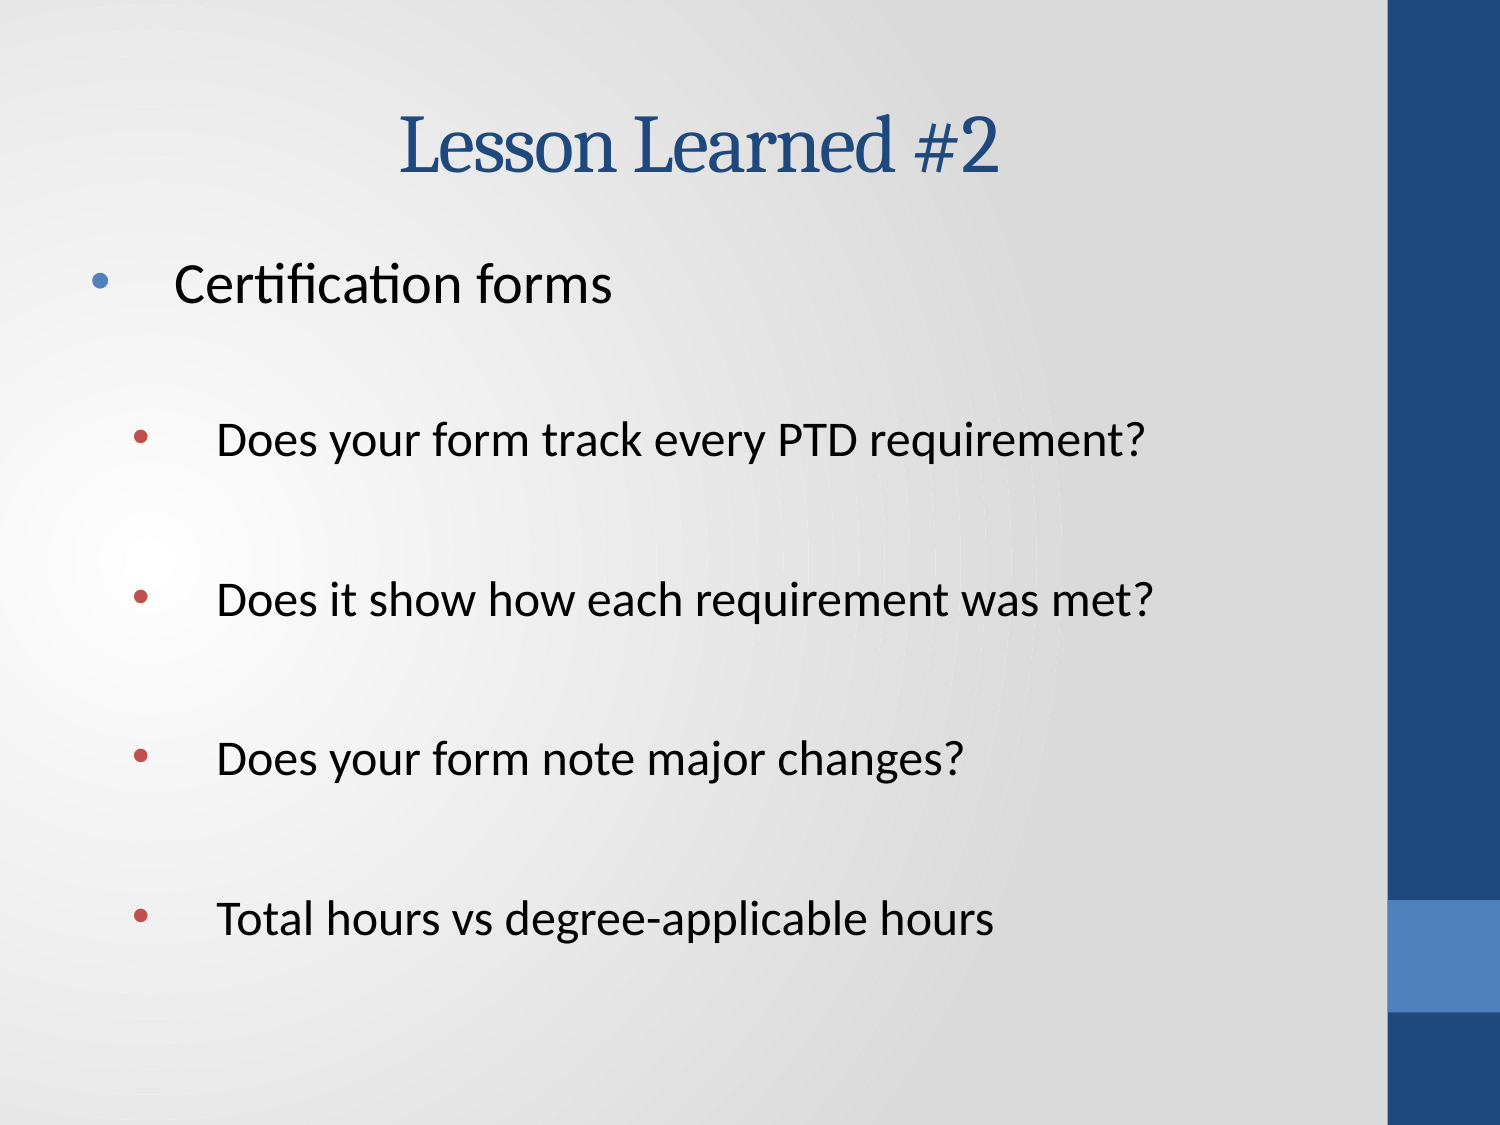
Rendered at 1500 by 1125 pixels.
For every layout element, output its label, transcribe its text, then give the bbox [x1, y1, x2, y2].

list Certification forms Does your form track every PTD requirement? Does it show how each requirement was met? Does your form note major changes? Total hours vs degree-applicable hours [75, 237, 1300, 1025]
title Lesson Learned #2 [75, 45, 1325, 233]
